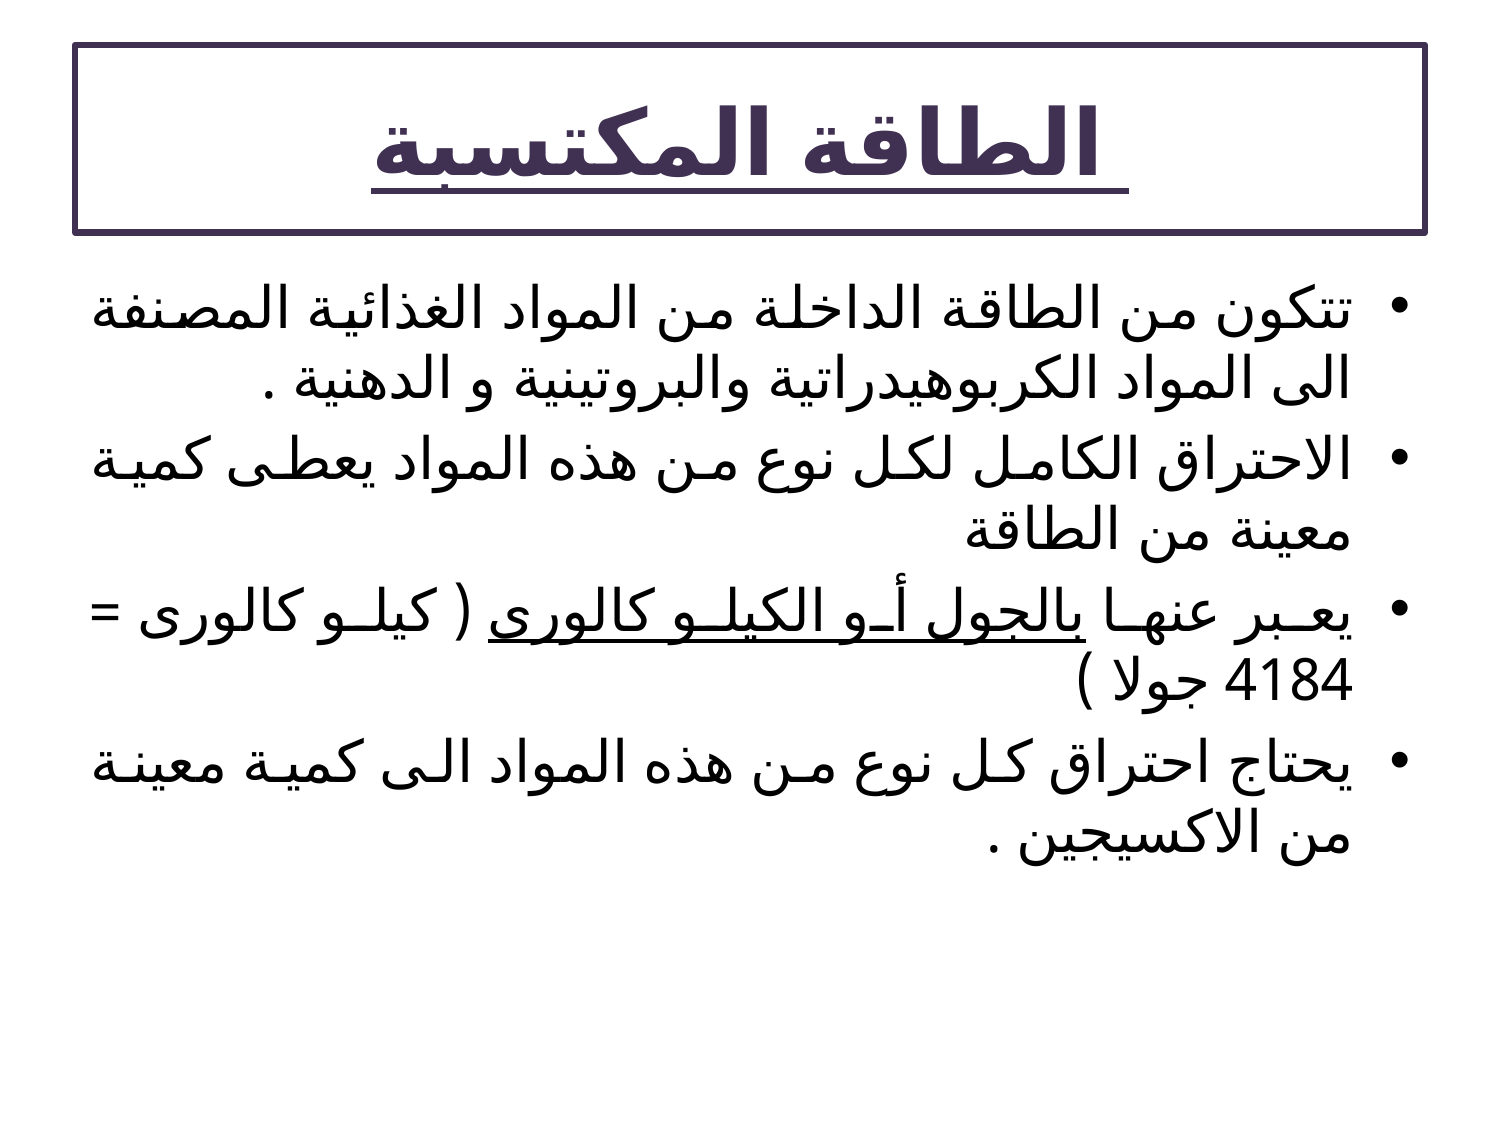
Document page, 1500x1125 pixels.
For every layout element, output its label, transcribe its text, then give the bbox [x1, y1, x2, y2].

list تتكون من الطاقة الداخلة من المواد الغذائية المصنفة الى المواد الكربوهيدراتية والبروتينية و الدهنية . الاحتراق الكامل لكل نوع من هذه المواد يعطى كمية معينة من الطاقة يعبر عنها بالجول أو الكيلو كالورى ( كيلو كالورى = 4184 جولا ) يحتاج احتراق كل نوع من هذه المواد الى كمية معينة من الاكسيجين . [75, 262, 1425, 1005]
title الطاقة المكتسبة [75, 45, 1425, 233]
